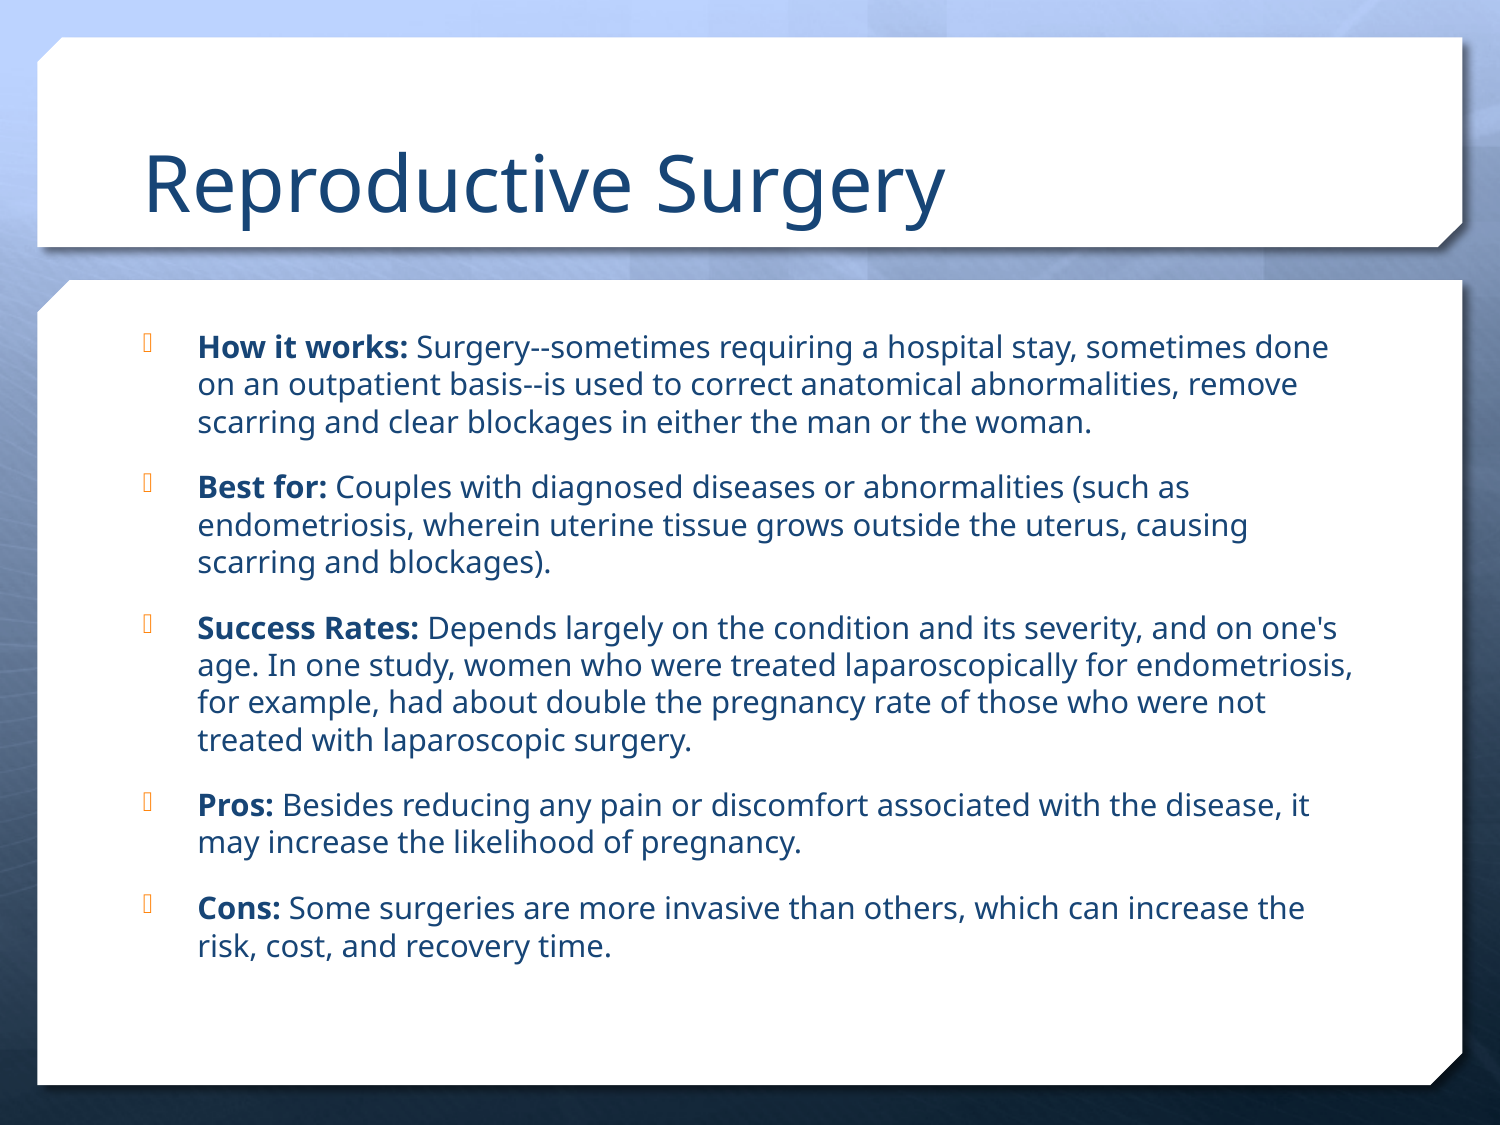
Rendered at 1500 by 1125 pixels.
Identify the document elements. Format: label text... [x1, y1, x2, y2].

list How it works: Surgery--sometimes requiring a hospital stay, sometimes done on an outpatient basis--is used to correct anatomical abnormalities, remove scarring and clear blockages in either the man or the woman. Best for: Couples with diagnosed diseases or abnormalities (such as endometriosis, wherein uterine tissue grows outside the uterus, causing scarring and blockages). Success Rates: Depends largely on the condition and its severity, and on one's age. In one study, women who were treated laparoscopically for endometriosis, for example, had about double the pregnancy rate of those who were not treated with laparoscopic surgery. Pros: Besides reducing any pain or discomfort associated with the disease, it may increase the likelihood of pregnancy. Cons: Some surgeries are more invasive than others, which can increase the risk, cost, and recovery time. [127, 319, 1372, 978]
title Reproductive Surgery [127, 48, 1372, 236]
